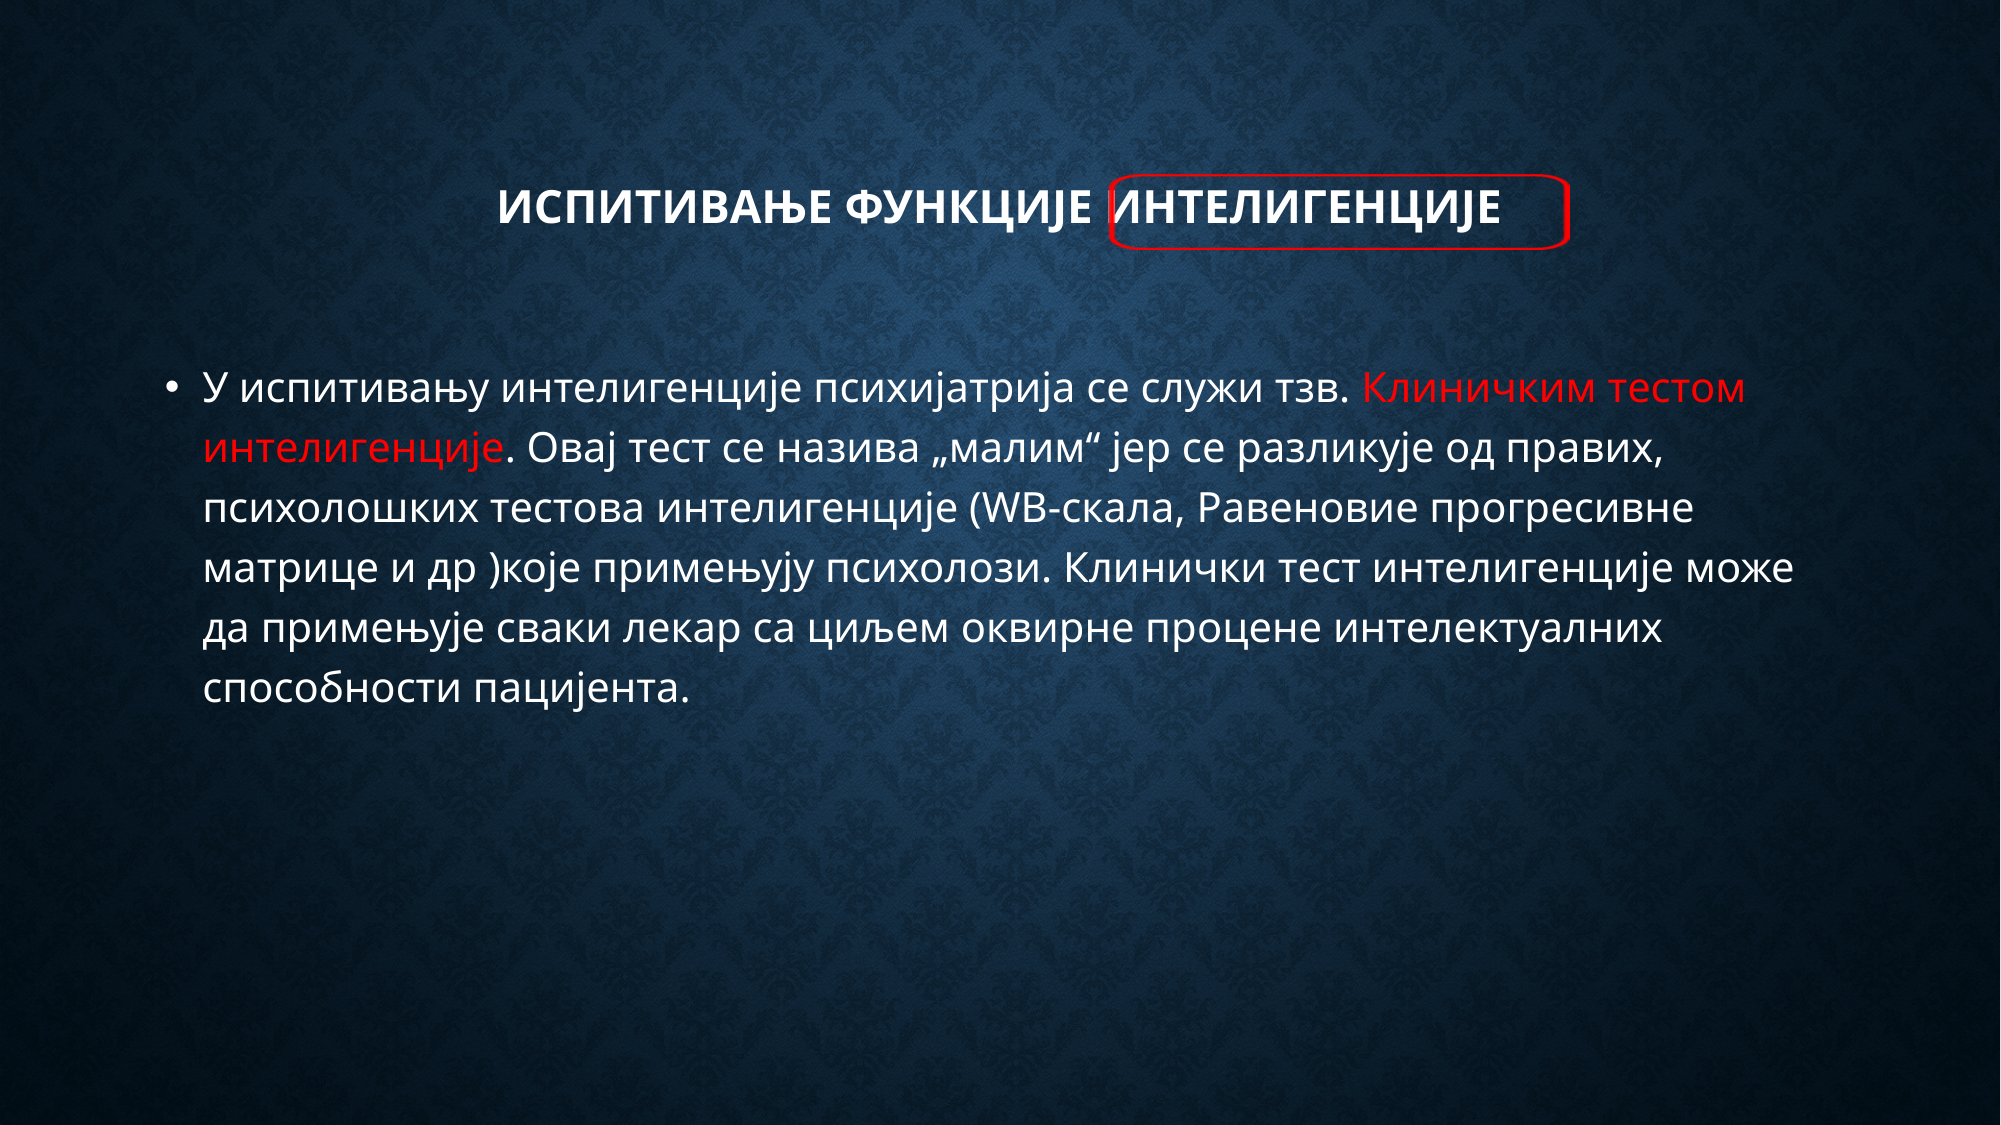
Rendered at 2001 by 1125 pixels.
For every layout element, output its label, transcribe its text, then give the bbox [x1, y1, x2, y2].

title Испитивање функције ИНТЕЛИГЕНЦИЈЕ [149, 99, 1849, 318]
list У испитивању интелигенције психијатрија се служи тзв. Клиничким тестом интелигенције. Овај тест се назива „малим“ јер се разликује од правих, психолошких тестова интелигенције (WB-скала, Равеновие прогресивне матрице и др )које примењују психолози. Клинички тест интелигенције може да примењује сваки лекар са циљем оквирне процене интелектуалних способности пацијента. [149, 343, 1849, 950]
picture [1108, 174, 1570, 251]
